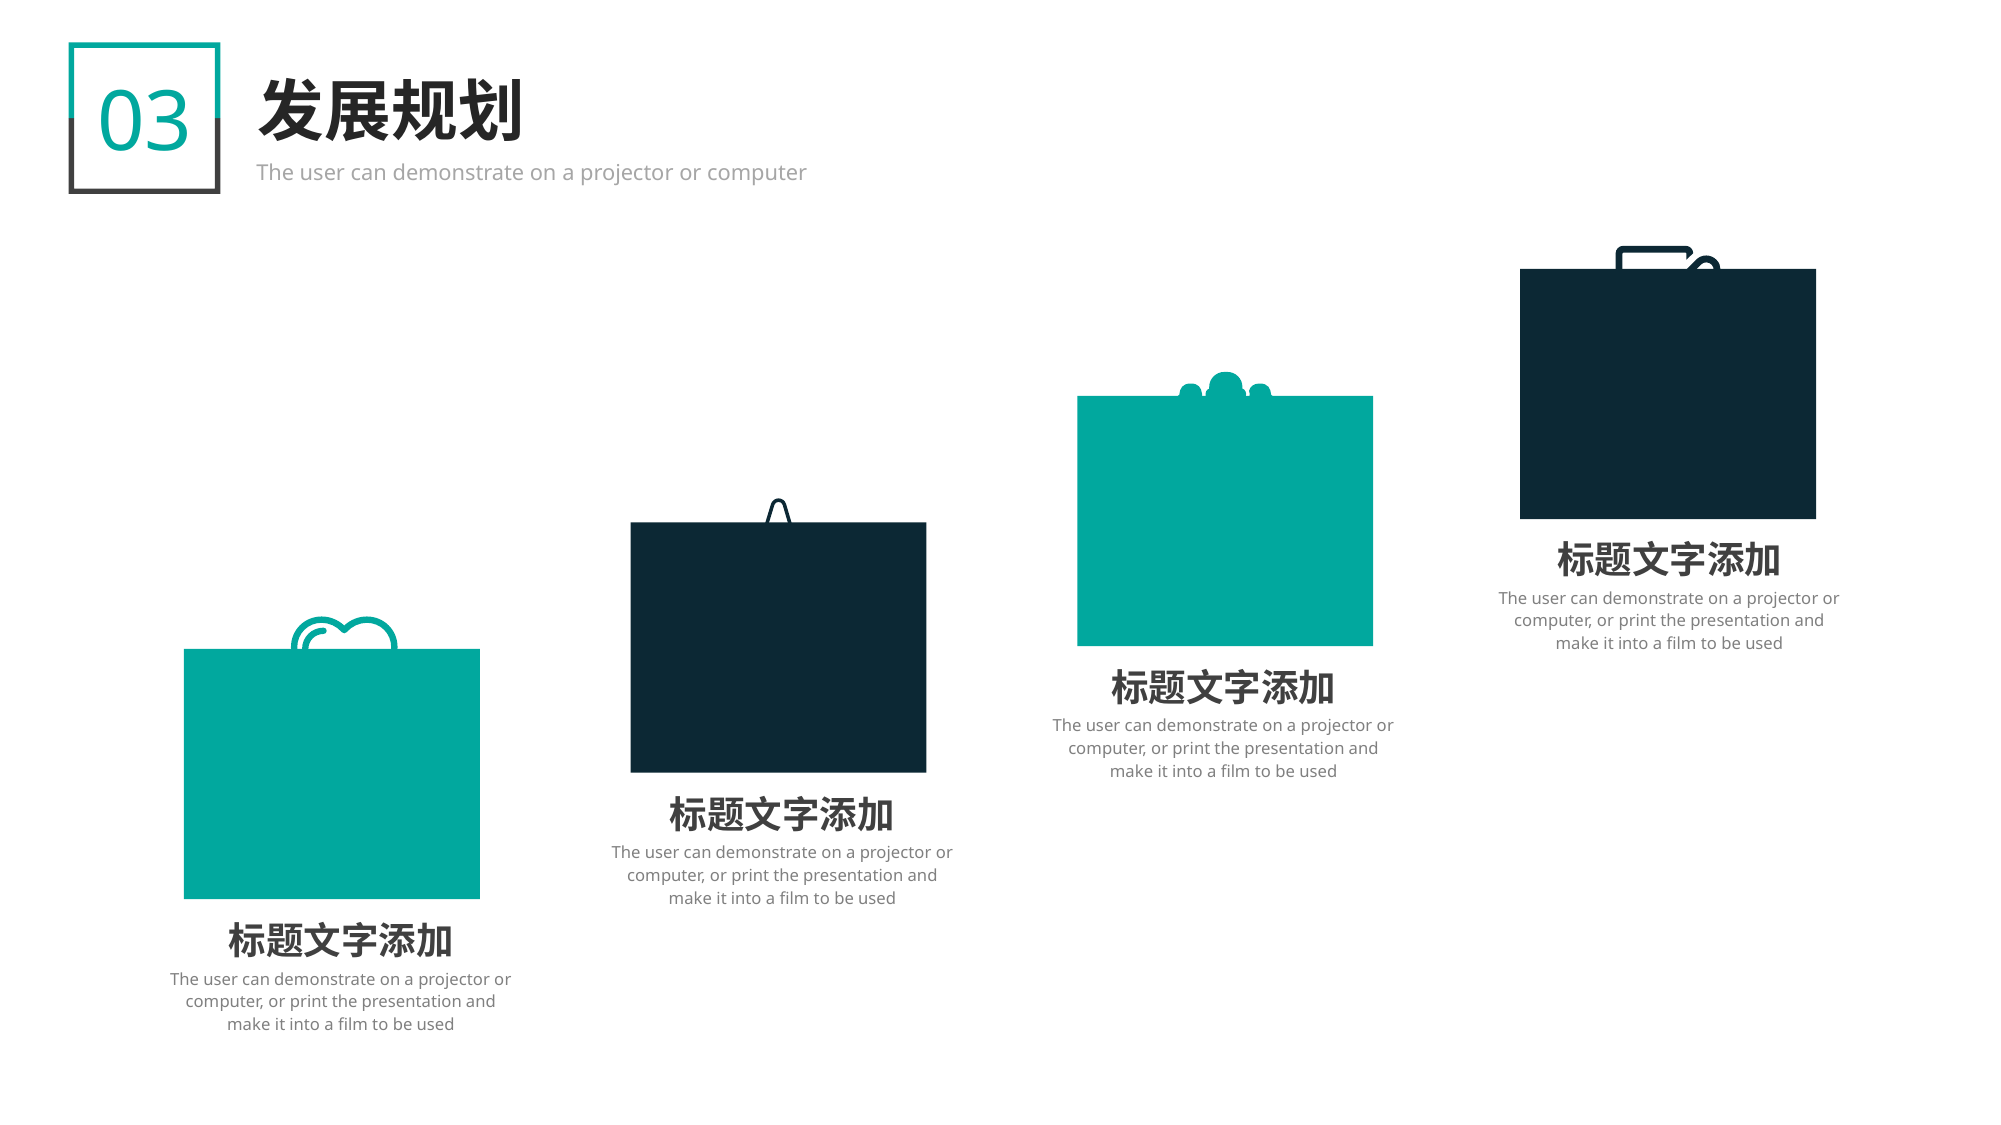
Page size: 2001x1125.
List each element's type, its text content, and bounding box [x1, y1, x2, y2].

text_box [241, 60, 941, 193]
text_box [154, 901, 529, 1043]
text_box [1482, 520, 1857, 662]
text_box [68, 175, 221, 195]
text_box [1036, 647, 1411, 790]
text_box 03 [68, 60, 221, 175]
text_box [68, 41, 221, 60]
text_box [183, 616, 480, 901]
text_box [1077, 371, 1374, 647]
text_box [630, 498, 927, 774]
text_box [595, 774, 970, 917]
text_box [1520, 245, 1817, 520]
